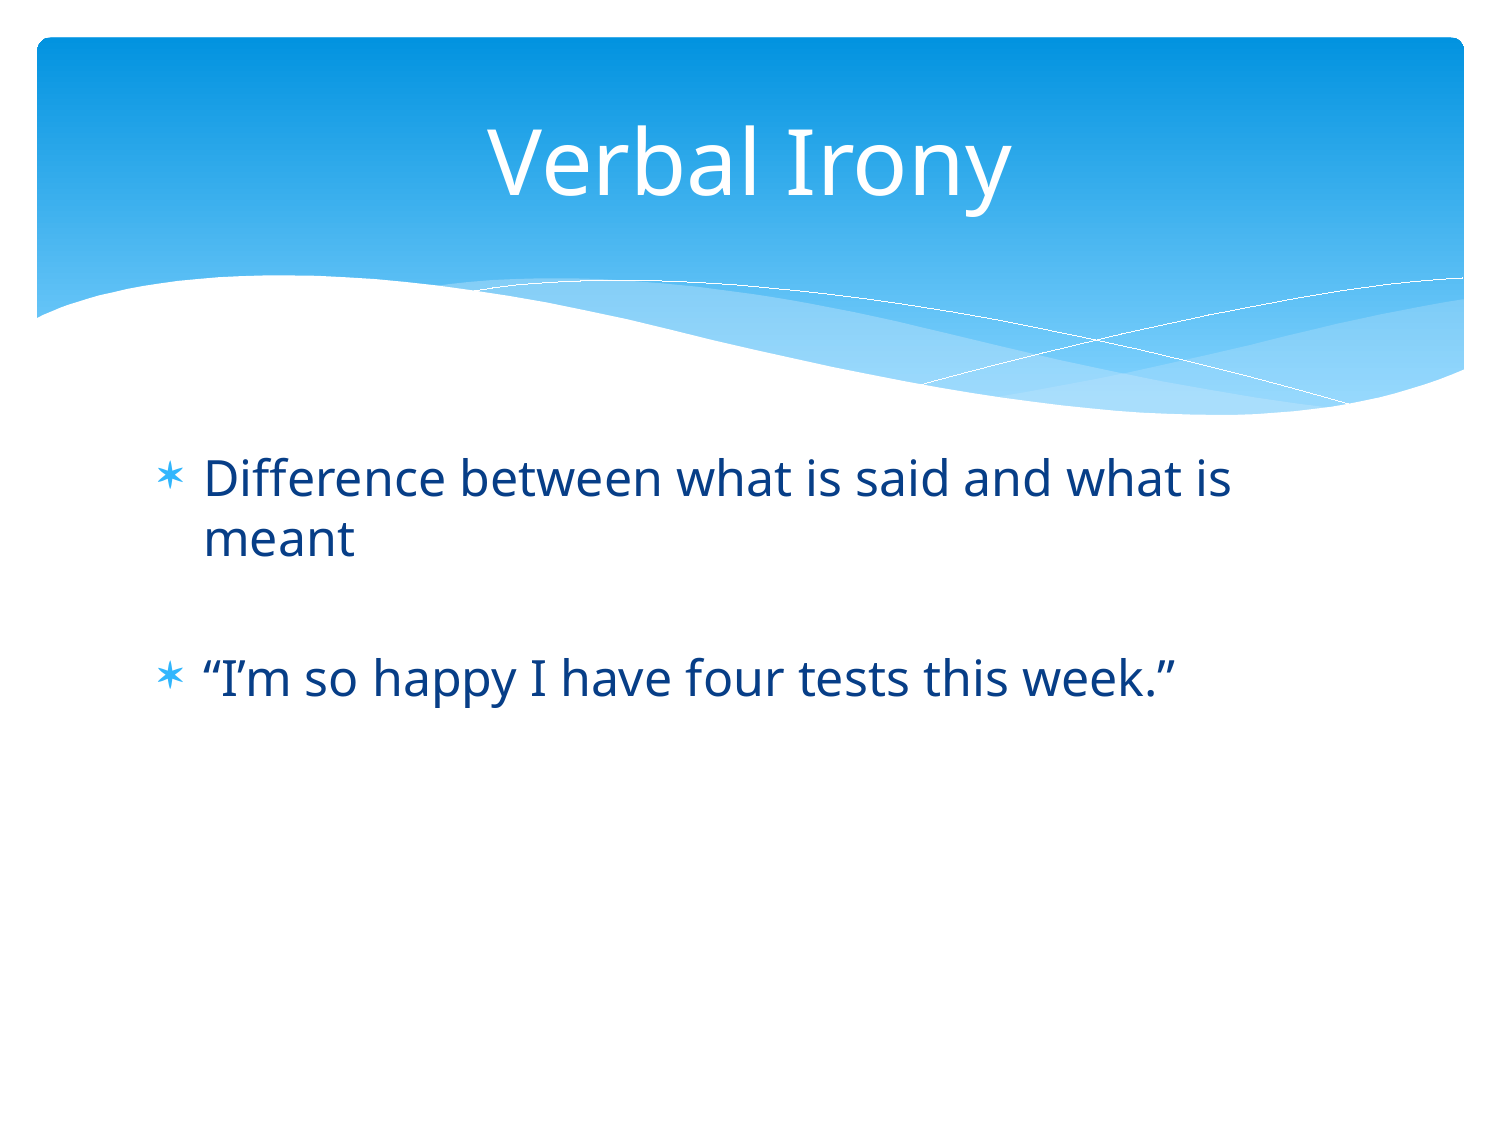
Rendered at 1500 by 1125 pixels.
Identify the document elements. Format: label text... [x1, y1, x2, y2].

list Difference between what is said and what is meant “I’m so happy I have four tests this week.” [143, 438, 1359, 1005]
title Verbal Irony [75, 55, 1425, 261]
